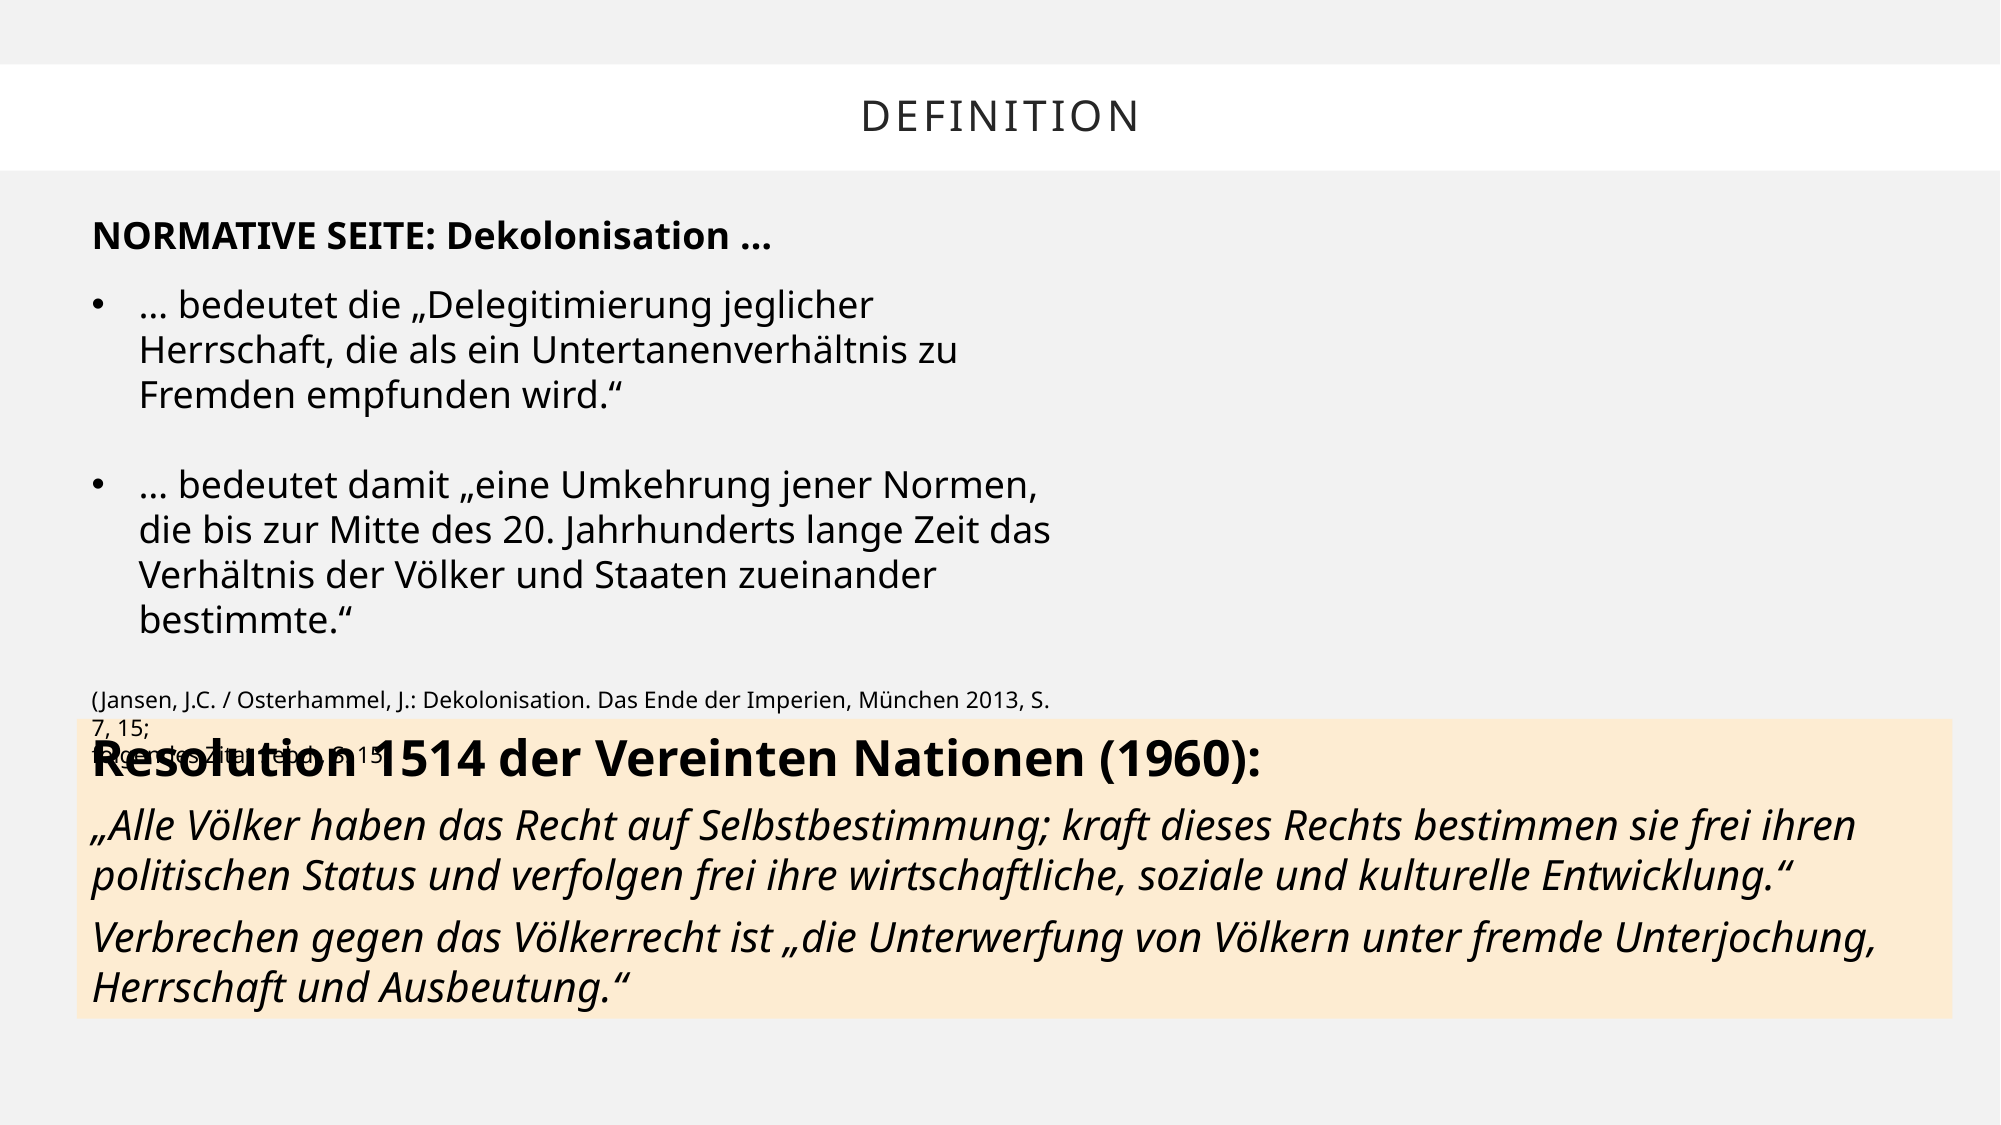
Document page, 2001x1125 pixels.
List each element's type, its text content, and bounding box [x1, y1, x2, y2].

text_box … bedeutet die „Delegitimierung jeglicher Herrschaft, die als ein Untertanenverhältnis zu Fremden empfunden wird.“ … bedeutet damit „eine Umkehrung jener Normen, die bis zur Mitte des 20. Jahrhunderts lange Zeit das Verhältnis der Völker und Staaten zueinander bestimmte.“ (Jansen, J.C. / Osterhammel, J.: Dekolonisation. Das Ende der Imperien, München 2013, S. 7, 15; folgendes Zitat : ebd., S. 15) [76, 273, 1072, 776]
text_box Resolution 1514 der Vereinten Nationen (1960): „Alle Völker haben das Recht auf Selbstbestimmung; kraft dieses Rechts bestimmen sie frei ihren politischen Status und verfolgen frei ihre wirtschaftliche, soziale und kulturelle Entwicklung.“ Verbrechen gegen das Völkerrecht ist „die Unterwerfung von Völkern unter fremde Unterjochung, Herrschaft und Ausbeutung.“ [76, 718, 1953, 1019]
text_box NORMATIVE SEITE: Dekolonisation … [76, 204, 1072, 265]
title Definition [0, 62, 2000, 173]
